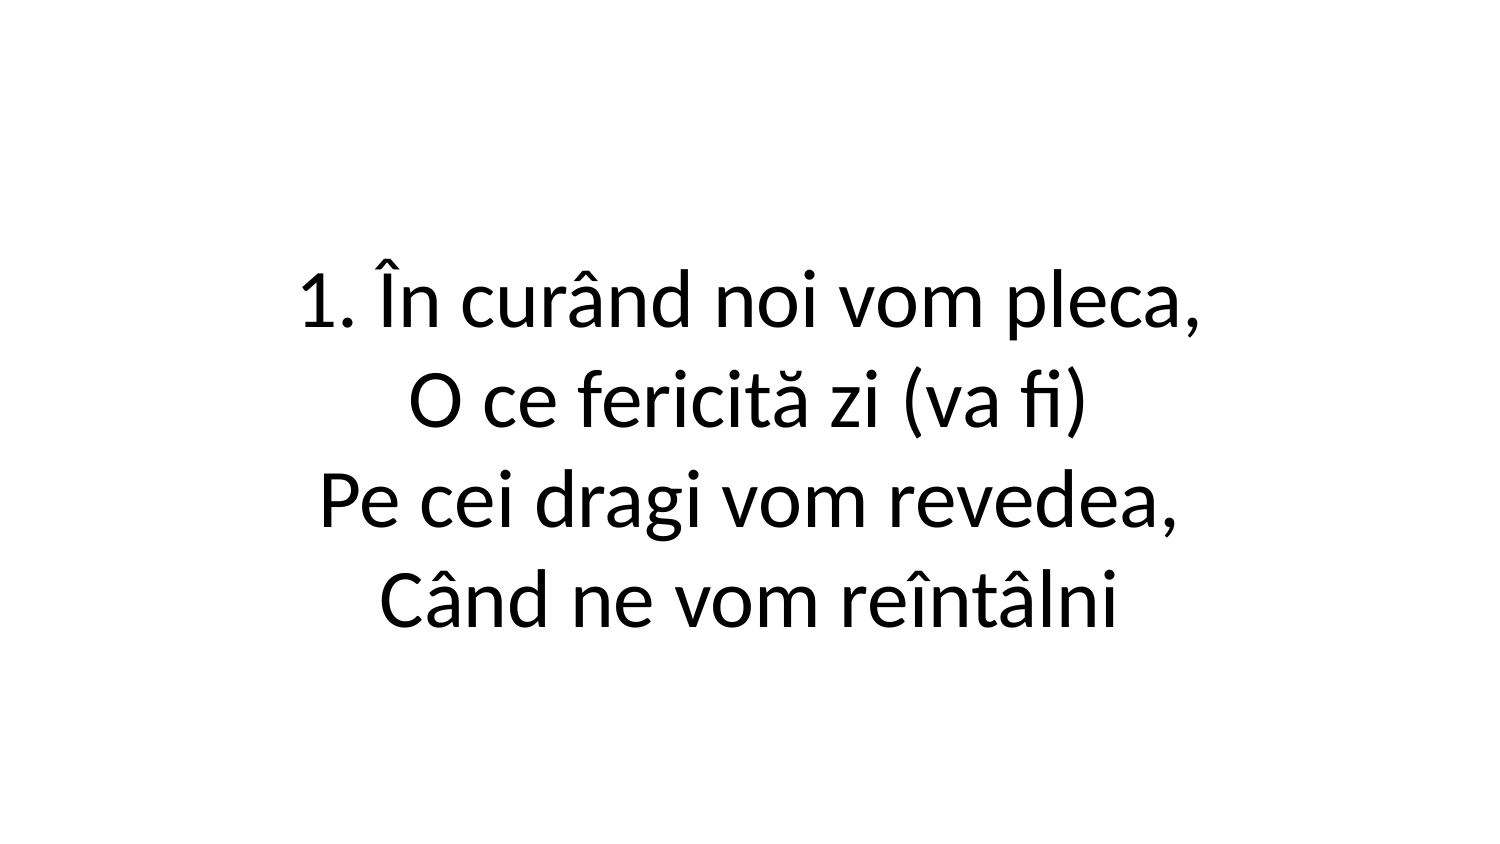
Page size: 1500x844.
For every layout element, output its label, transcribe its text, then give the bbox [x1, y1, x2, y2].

text_box 1. În curând noi vom pleca, O ce fericită zi (va fi) Pe cei dragi vom revedea, Când ne vom reîntâlni [280, 192, 1220, 652]
